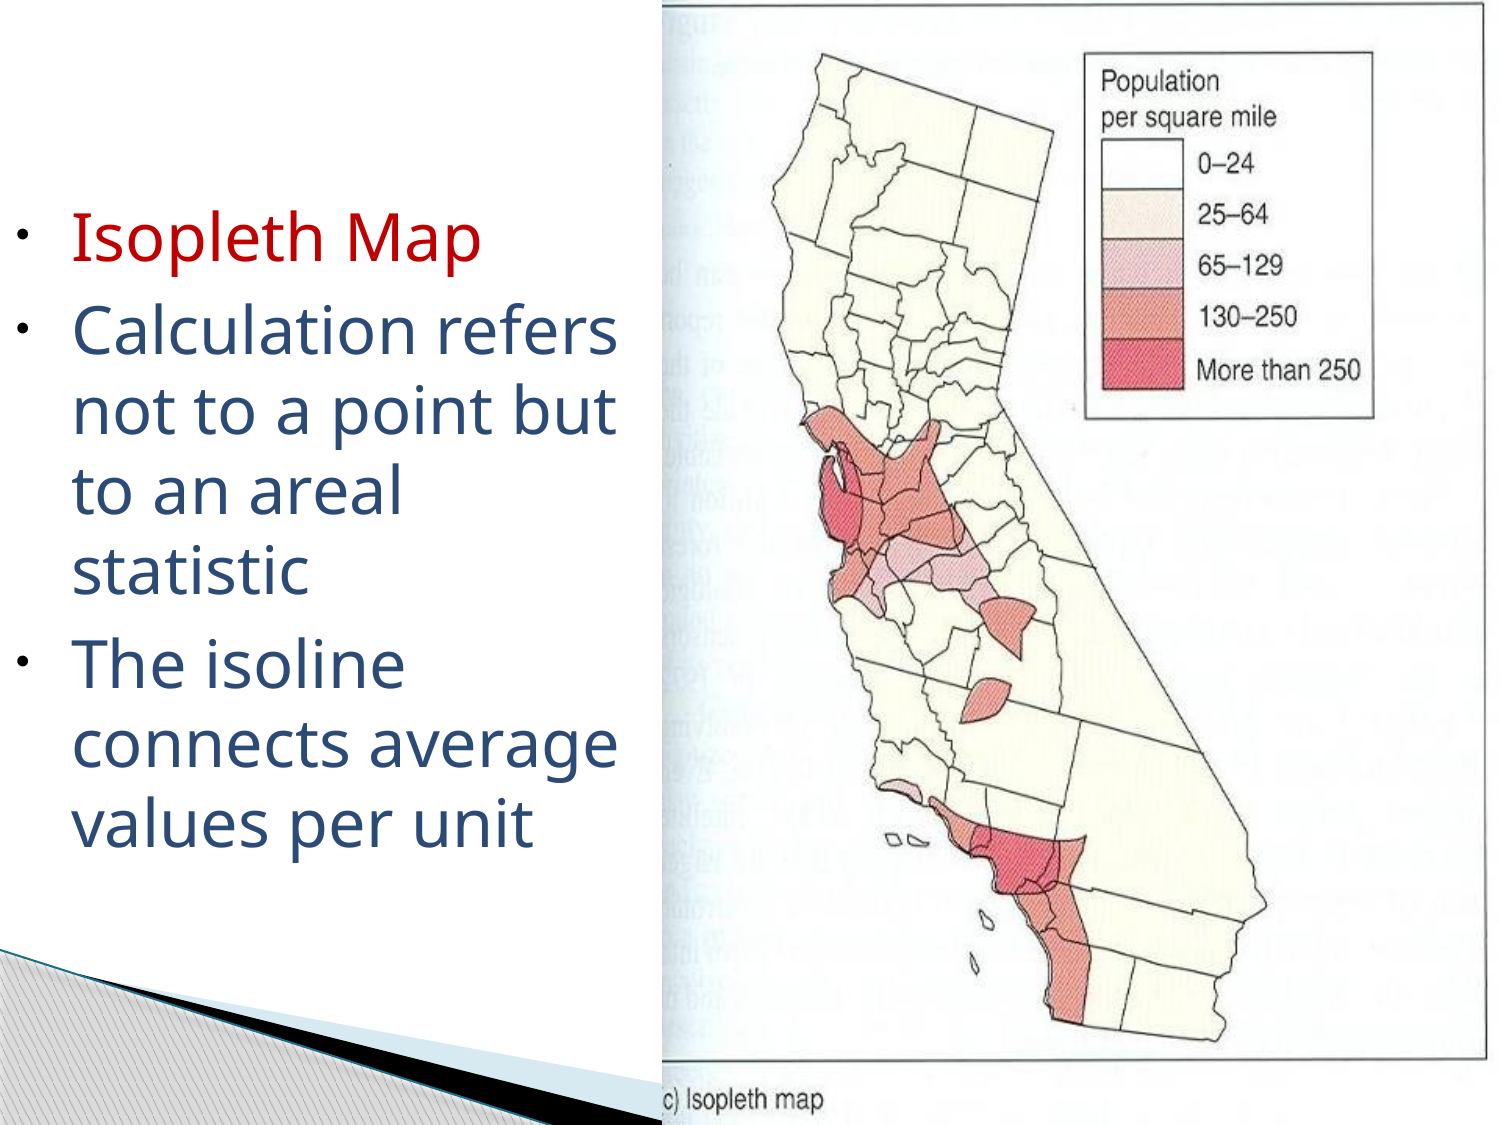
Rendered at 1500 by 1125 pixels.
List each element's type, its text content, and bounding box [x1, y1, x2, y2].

list Isopleth Map Calculation refers not to a point but to an areal statistic The isoline connects average values per unit [0, 187, 656, 930]
picture [662, 0, 1500, 1125]
